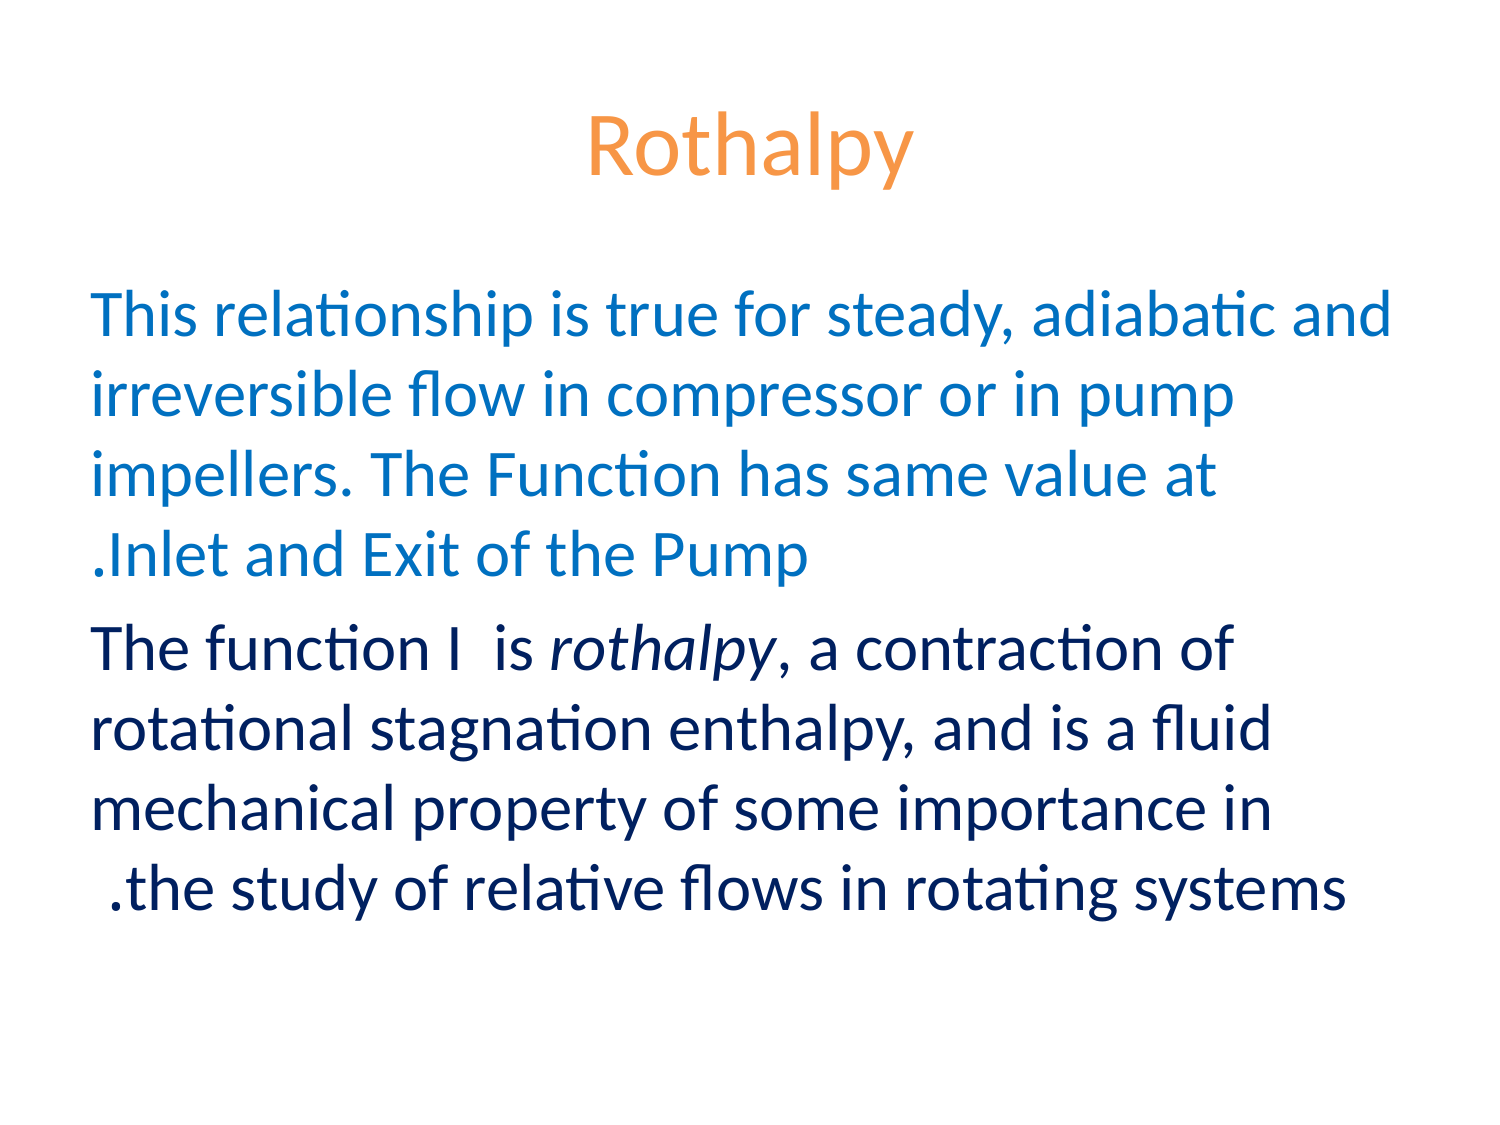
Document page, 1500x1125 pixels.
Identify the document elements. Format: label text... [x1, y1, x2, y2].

title Rothalpy [75, 45, 1425, 233]
list This relationship is true for steady, adiabatic and irreversible flow in compressor or in pump impellers. The Function has same value at Inlet and Exit of the Pump. The function I is rothalpy, a contraction of rotational stagnation enthalpy, and is a fluid mechanical property of some importance in the study of relative flows in rotating systems. [75, 262, 1425, 1005]
